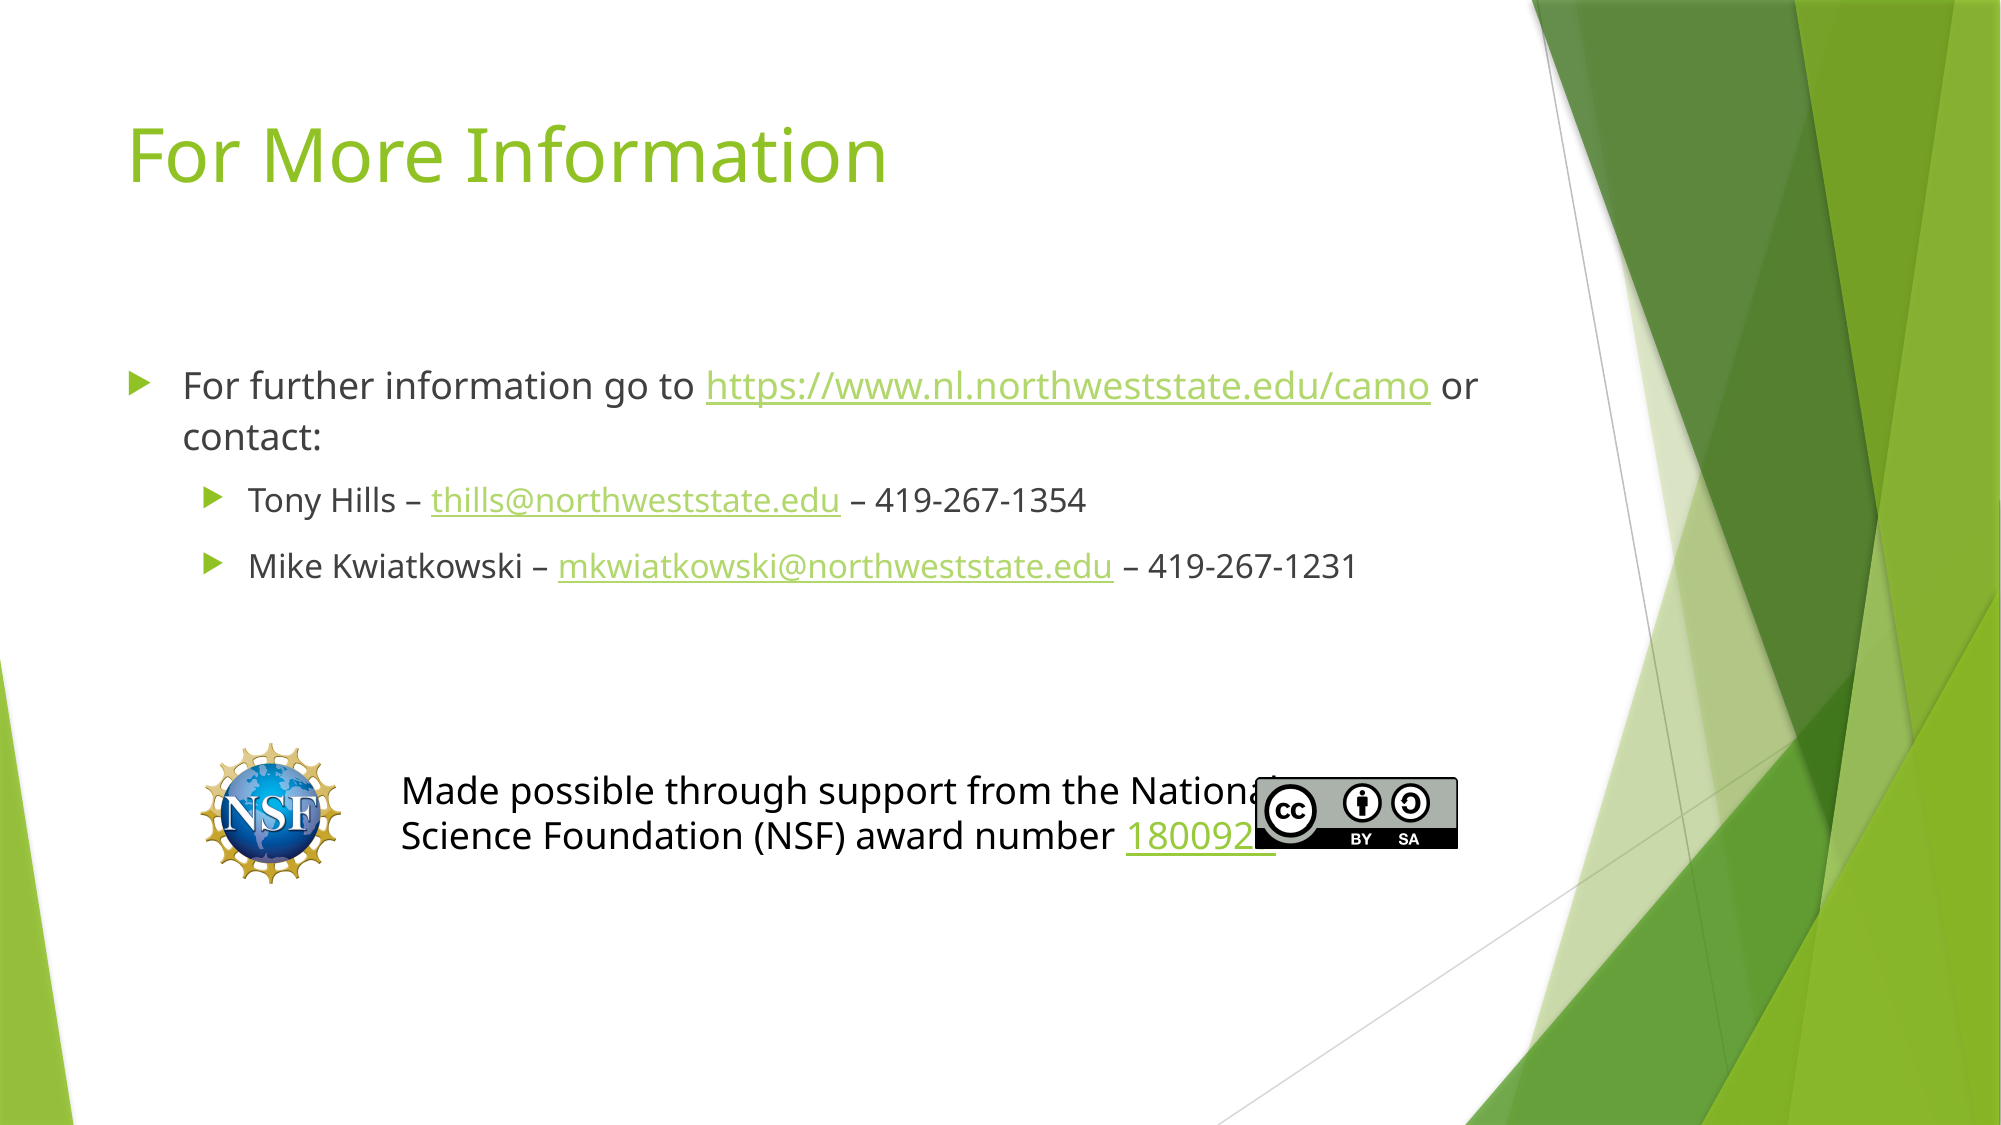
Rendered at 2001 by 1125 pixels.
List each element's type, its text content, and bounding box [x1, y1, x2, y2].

title For More Information [111, 99, 1522, 317]
picture [197, 739, 343, 886]
picture [1255, 777, 1458, 849]
list For further information go to https://www.nl.northweststate.edu/camo or contact: Tony Hills – thills@northweststate.edu – 419-267-1354 Mike Kwiatkowski – mkwiatkowski@northweststate.edu – 419-267-1231 [111, 354, 1522, 992]
text_box Made possible through support from the National Science Foundation (NSF) award number 1800929 [386, 759, 1326, 871]
